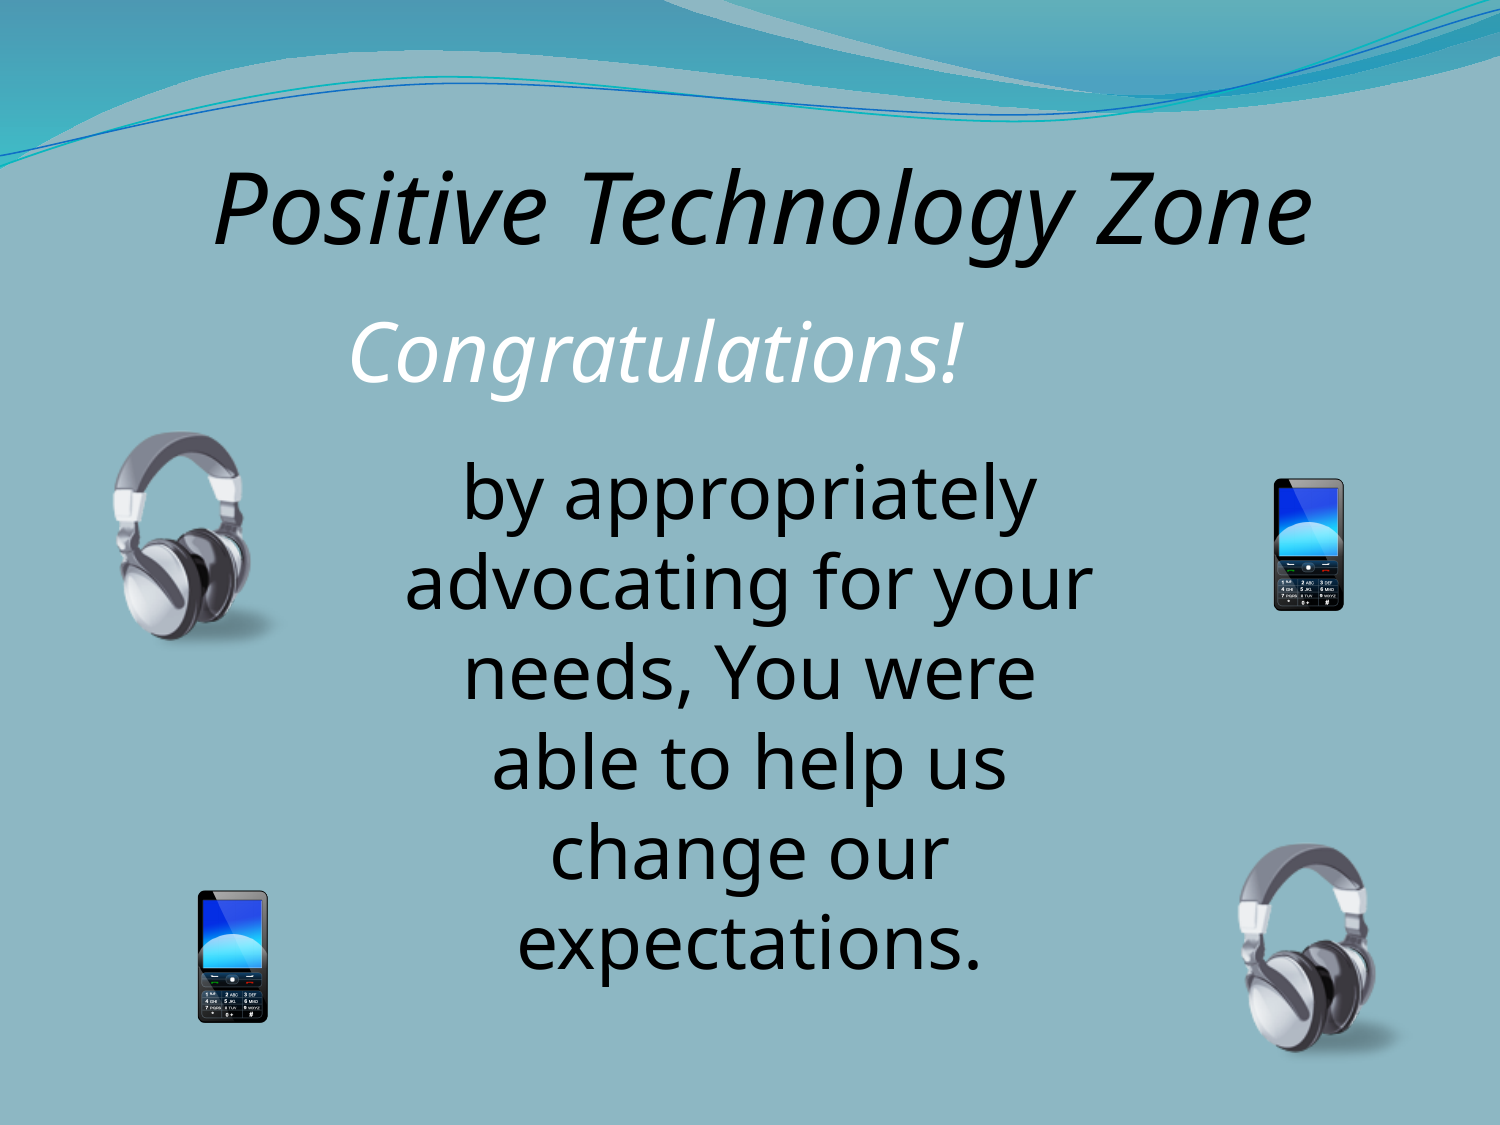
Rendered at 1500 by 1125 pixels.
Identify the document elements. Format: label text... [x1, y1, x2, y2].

picture [69, 424, 306, 663]
text_box Congratulations! [331, 291, 1169, 407]
text_box by appropriately advocating for your needs, You were able to help us change our expectations. [374, 437, 1125, 993]
picture [165, 886, 306, 1026]
picture [1194, 837, 1431, 1075]
text_box Positive Technology Zone [197, 137, 1357, 273]
picture [1242, 474, 1383, 614]
